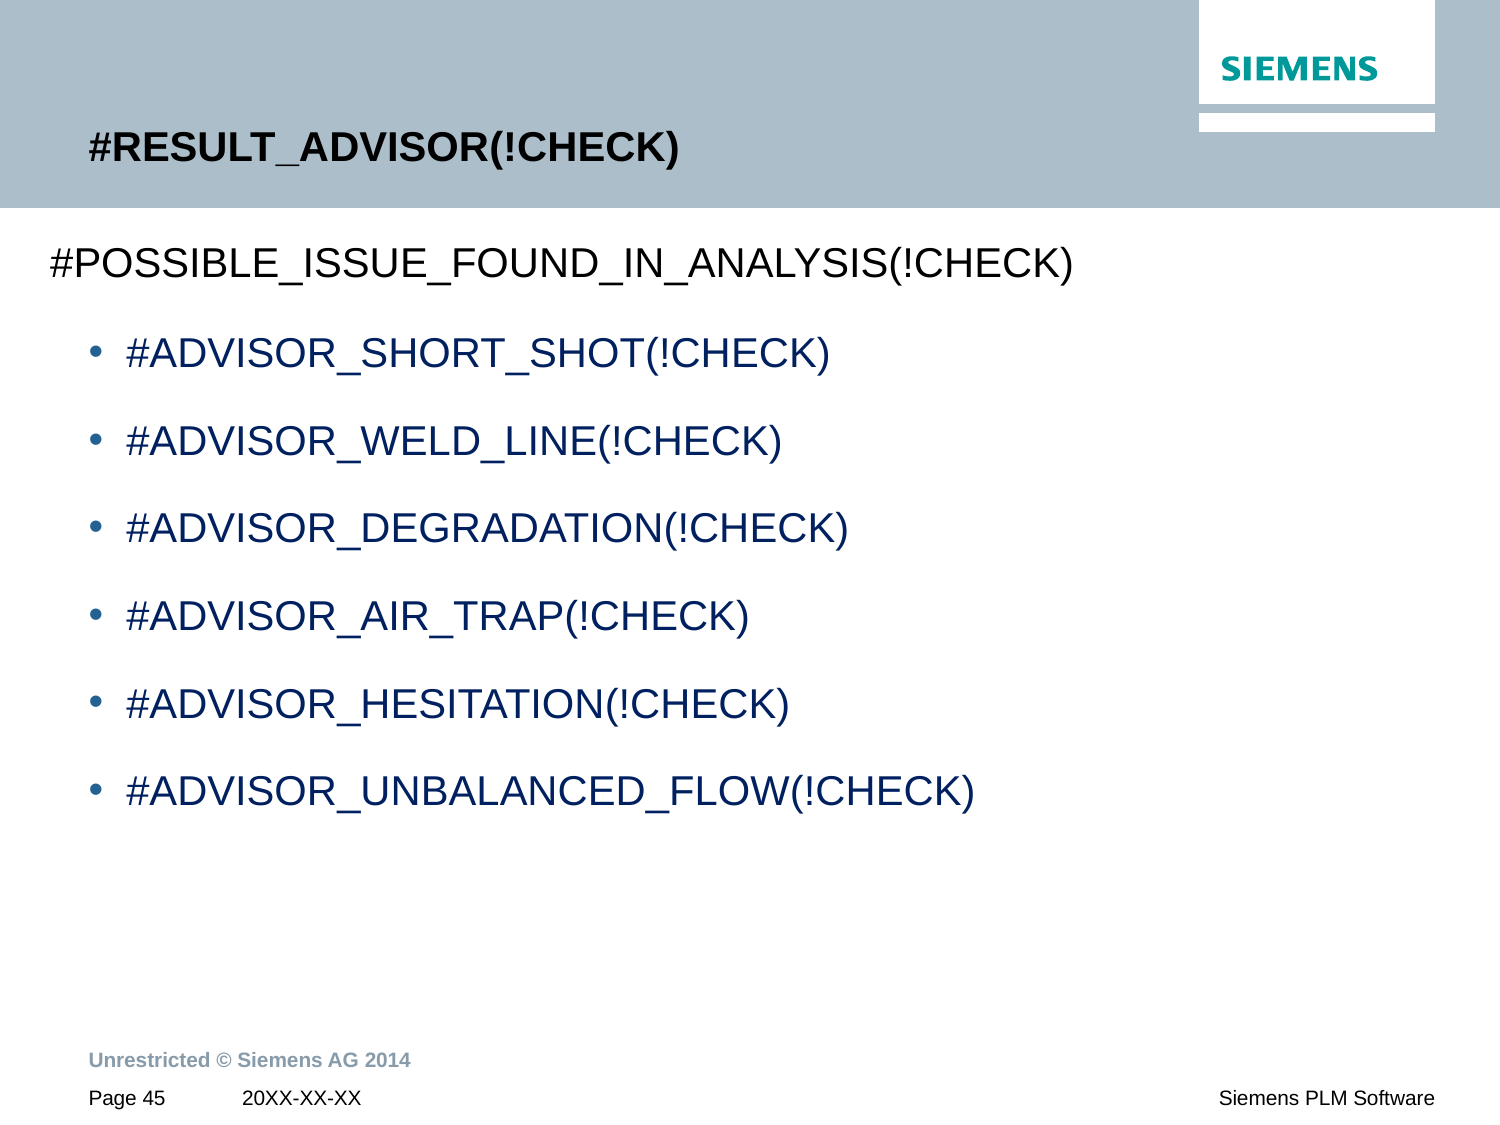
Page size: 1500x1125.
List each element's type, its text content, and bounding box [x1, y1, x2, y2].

list #ADVISOR_SHORT_SHOT(!CHECK) #ADVISOR_WELD_LINE(!CHECK) #ADVISOR_DEGRADATION(!CHECK) #ADVISOR_AIR_TRAP(!CHECK) #ADVISOR_HESITATION(!CHECK) #ADVISOR_UNBALANCED_FLOW(!CHECK) [88, 326, 1436, 1012]
title #RESULT_ADVISOR(!CHECK) [0, 0, 1500, 209]
text_box #POSSIBLE_ISSUE_FOUND_IN_ANALYSIS(!CHECK) [35, 223, 1462, 279]
